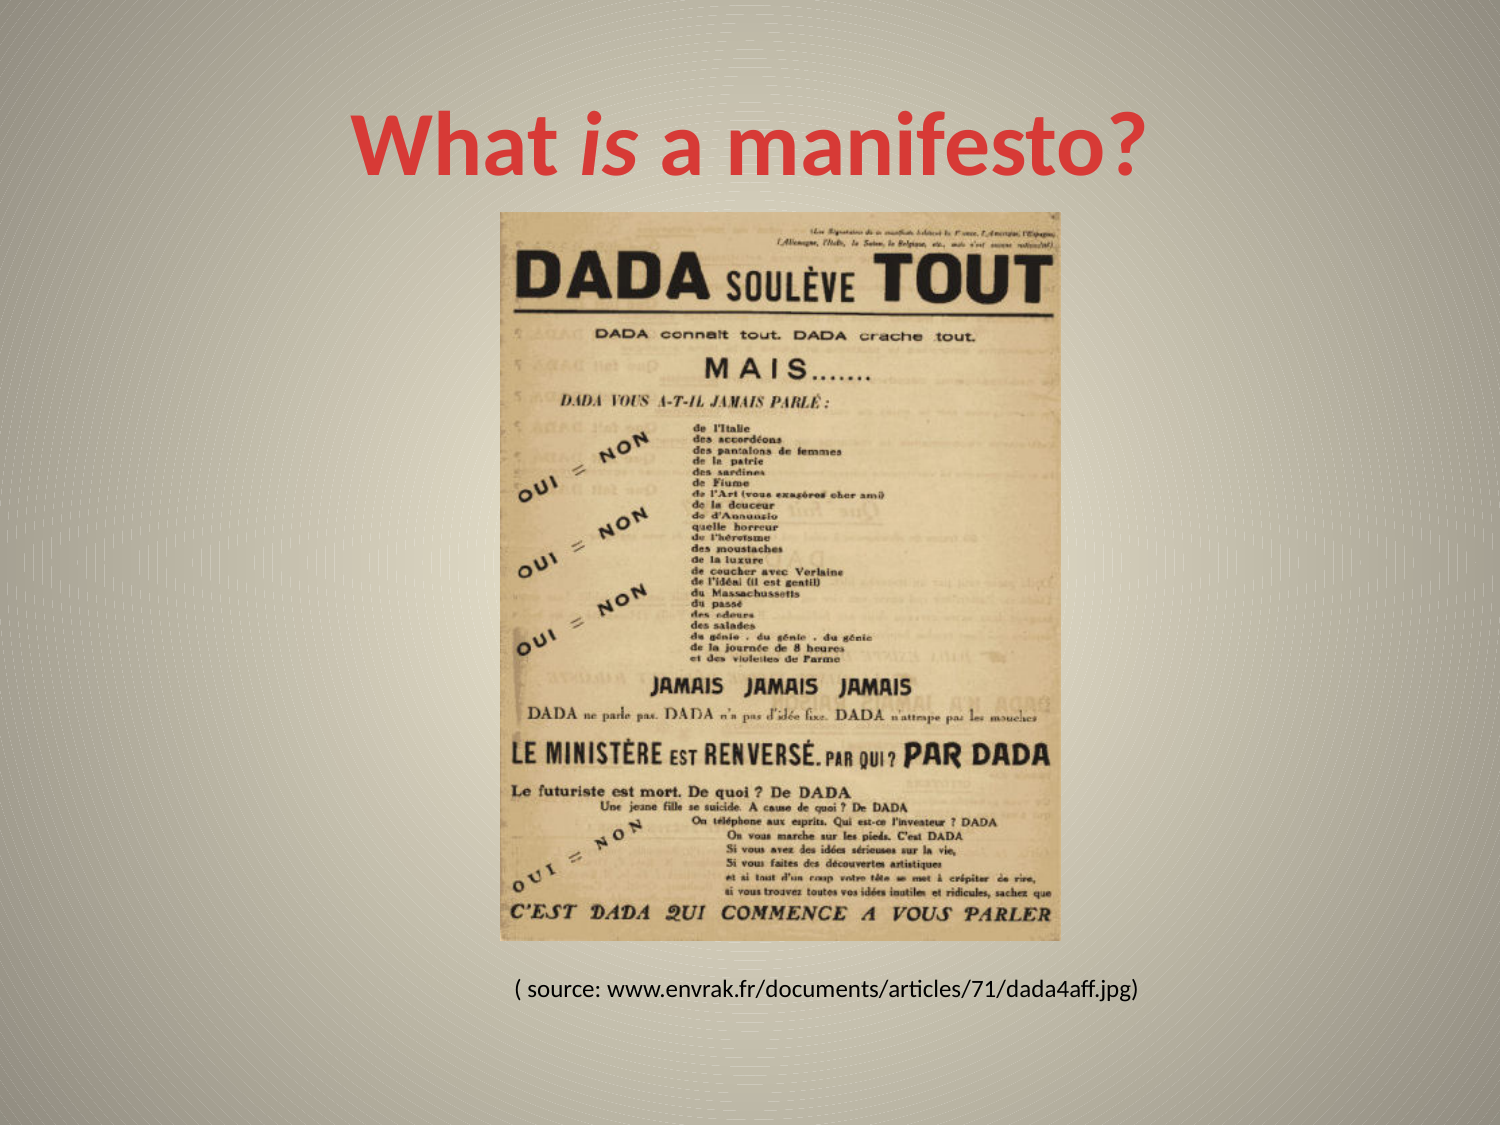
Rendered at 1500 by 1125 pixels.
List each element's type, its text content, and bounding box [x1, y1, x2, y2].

text_box ( source: www.envrak.fr/documents/articles/71/dada4aff.jpg) [303, 965, 1500, 1010]
title What is a manifesto? [75, 45, 1425, 233]
picture [500, 211, 1061, 942]
